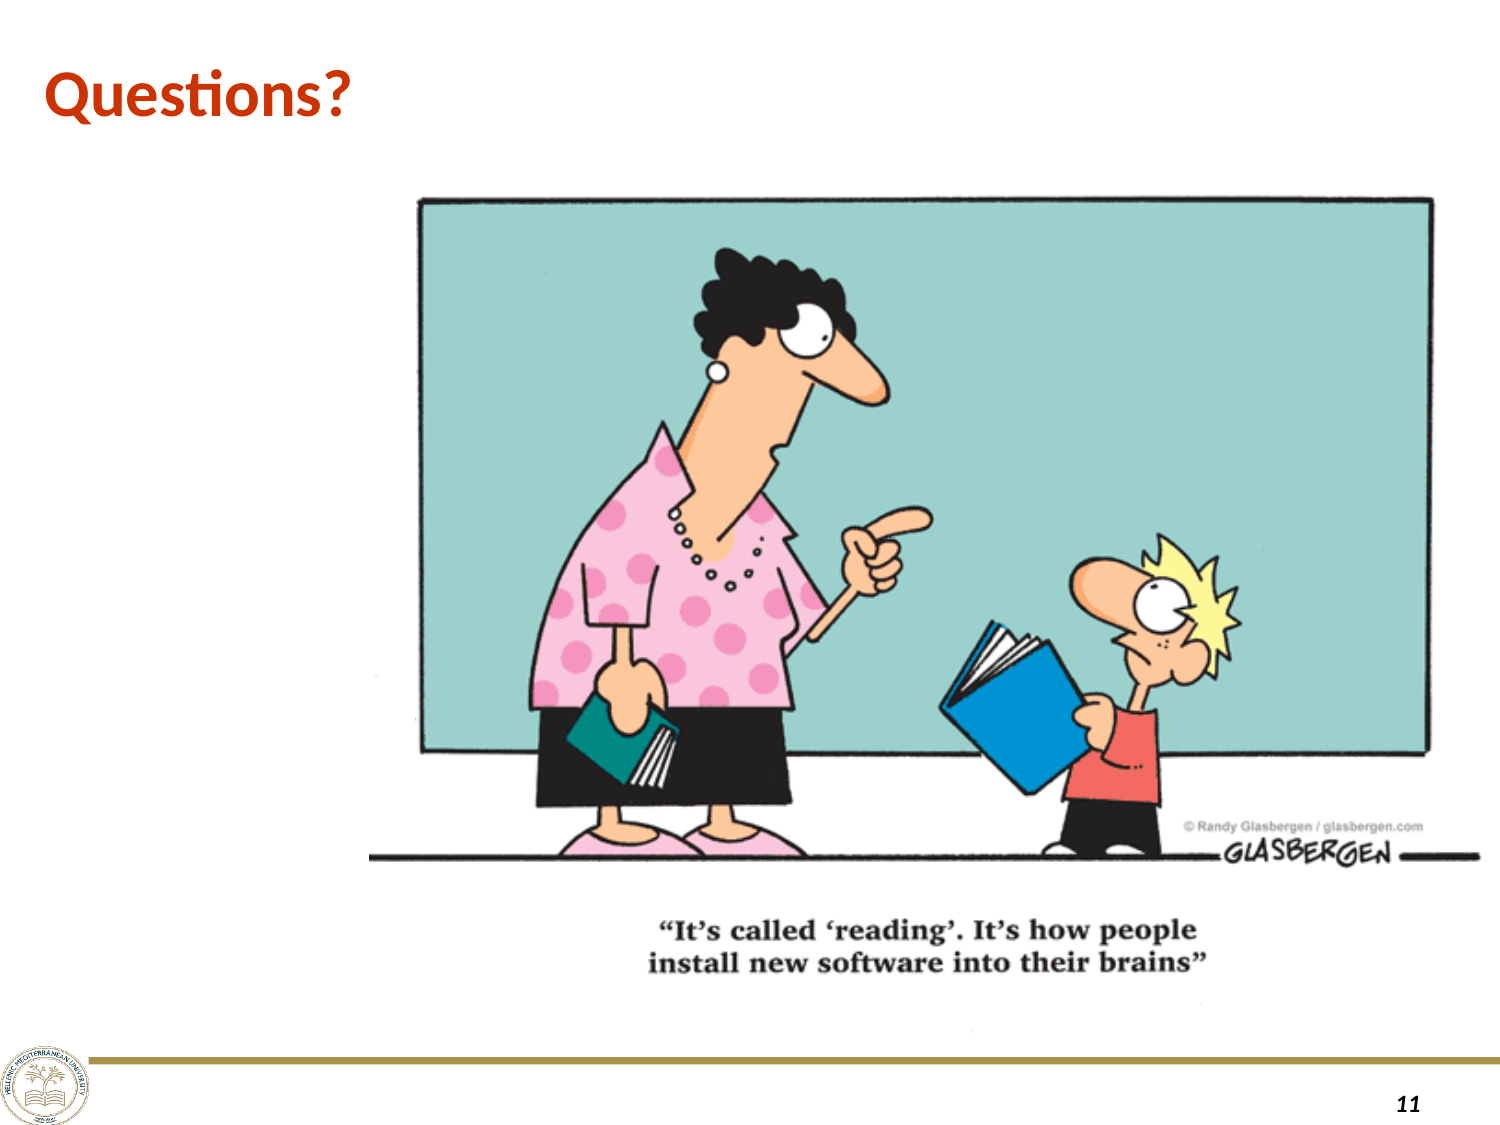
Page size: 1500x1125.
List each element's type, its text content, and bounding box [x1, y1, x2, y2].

picture [0, 1046, 89, 1125]
title Questions? [29, 42, 1471, 138]
picture [369, 113, 1495, 1046]
slide_number 11 [1380, 1079, 1500, 1125]
